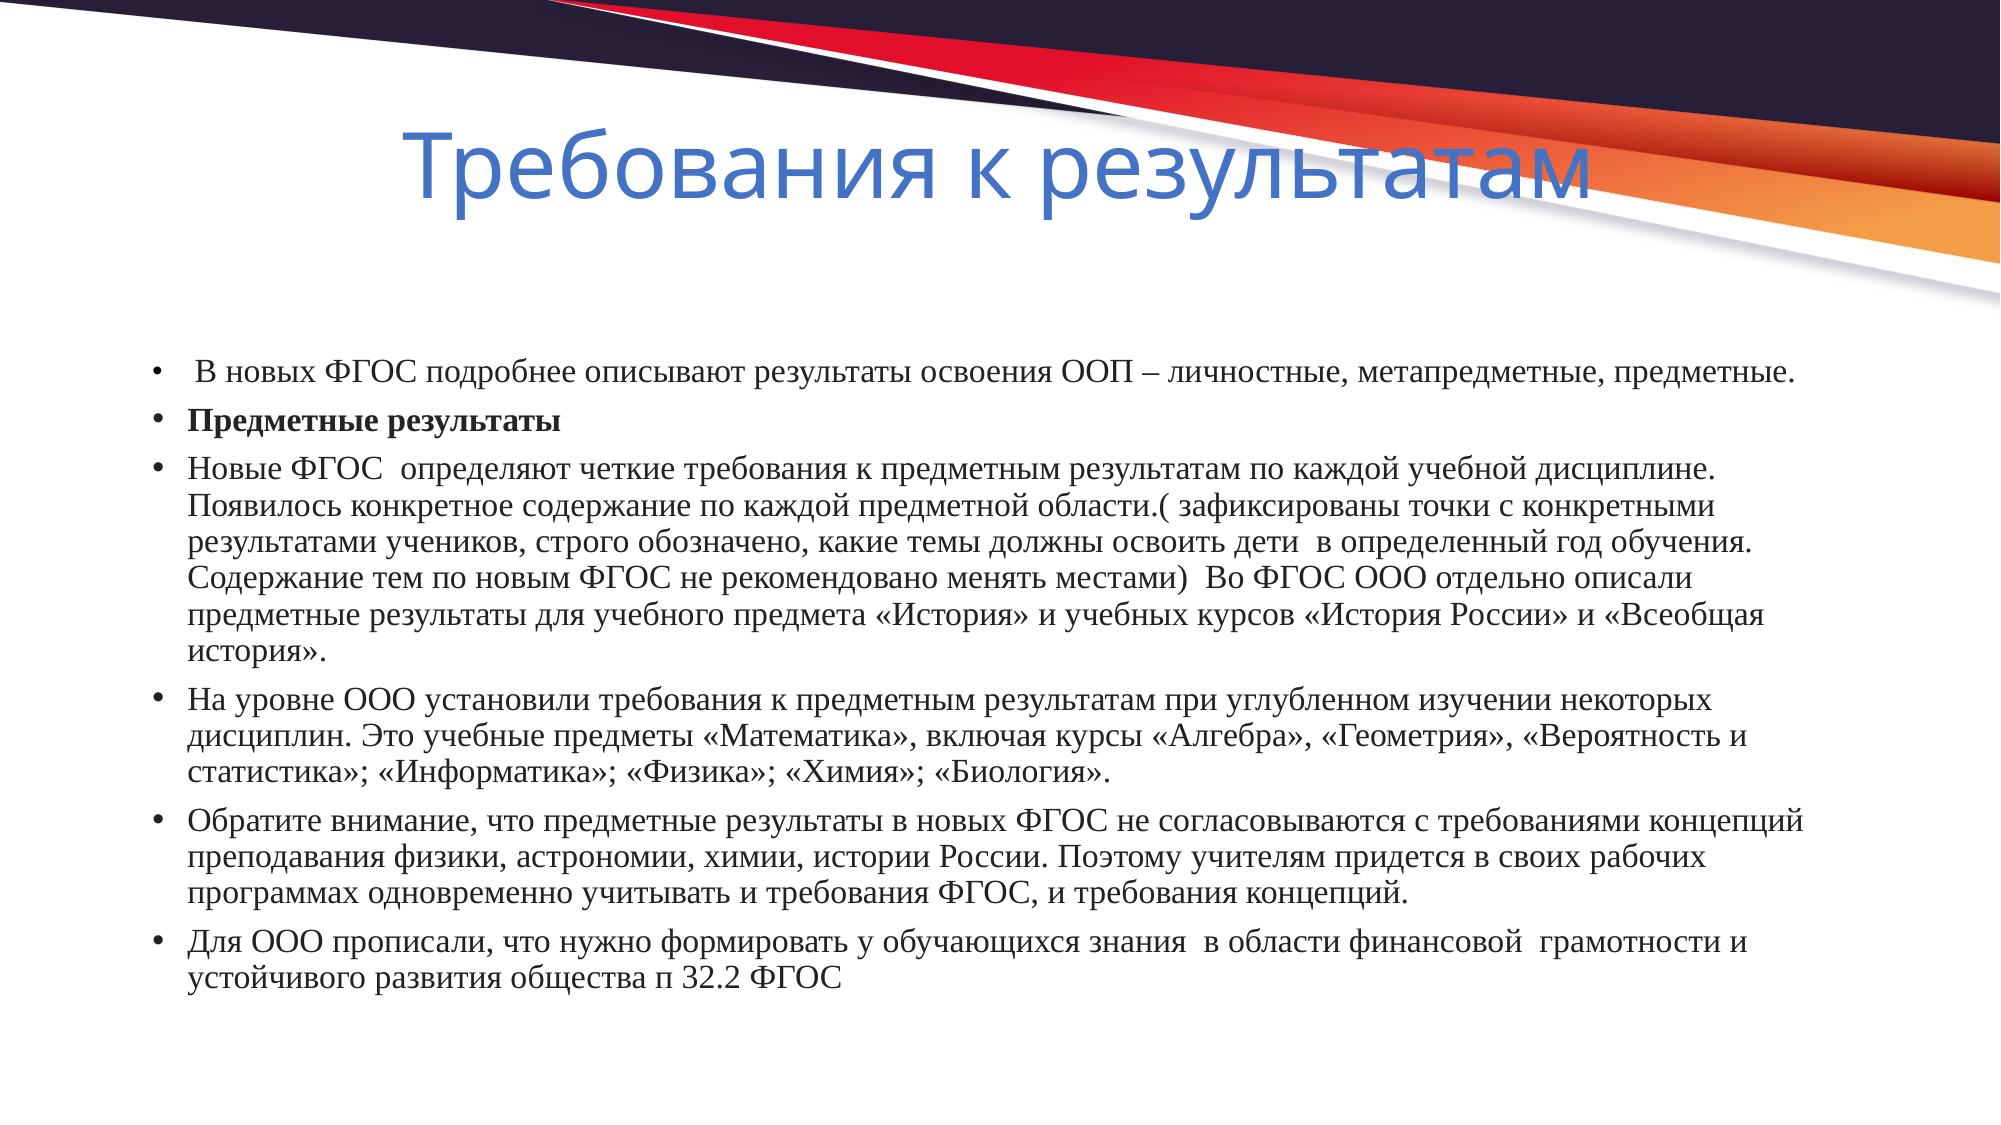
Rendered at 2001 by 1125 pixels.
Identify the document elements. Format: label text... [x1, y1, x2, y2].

title Требования к результатам [137, 59, 1863, 278]
list В новых ФГОС подробнее описывают результаты освоения ООП – личностные, метапредметные, предметные. Предметные результаты Новые ФГОС определяют четкие требования к предметным результатам по каждой учебной дисциплине. Появилось конкретное содержание по каждой предметной области.( зафиксированы точки с конкретными результатами учеников, строго обозначено, какие темы должны освоить дети в определенный год обучения. Содержание тем по новым ФГОС не рекомендовано менять местами) Во ФГОС ООО отдельно описали предметные результаты для учебного предмета «История» и учебных курсов «История России» и «Всеобщая история». На уровне ООО установили требования к предметным результатам при углубленном изучении некоторых дисциплин. Это учебные предметы «Математика», включая курсы «Алгебра», «Геометрия», «Вероятность и статистика»; «Информатика»; «Физика»; «Химия»; «Биология». Обратите внимание, что предметные результаты в новых ФГОС не согласовываются с требованиями концепций преподавания физики, астрономии, химии, истории России. Поэтому учителям придется в своих рабочих программах одновременно учитывать и требования ФГОС, и требования концепций. Для ООО прописали, что нужно формировать у обучающихся знания в области финансовой грамотности и устойчивого развития общества п 32.2 ФГОС [137, 299, 1863, 1014]
picture [0, 0, 2000, 1125]
